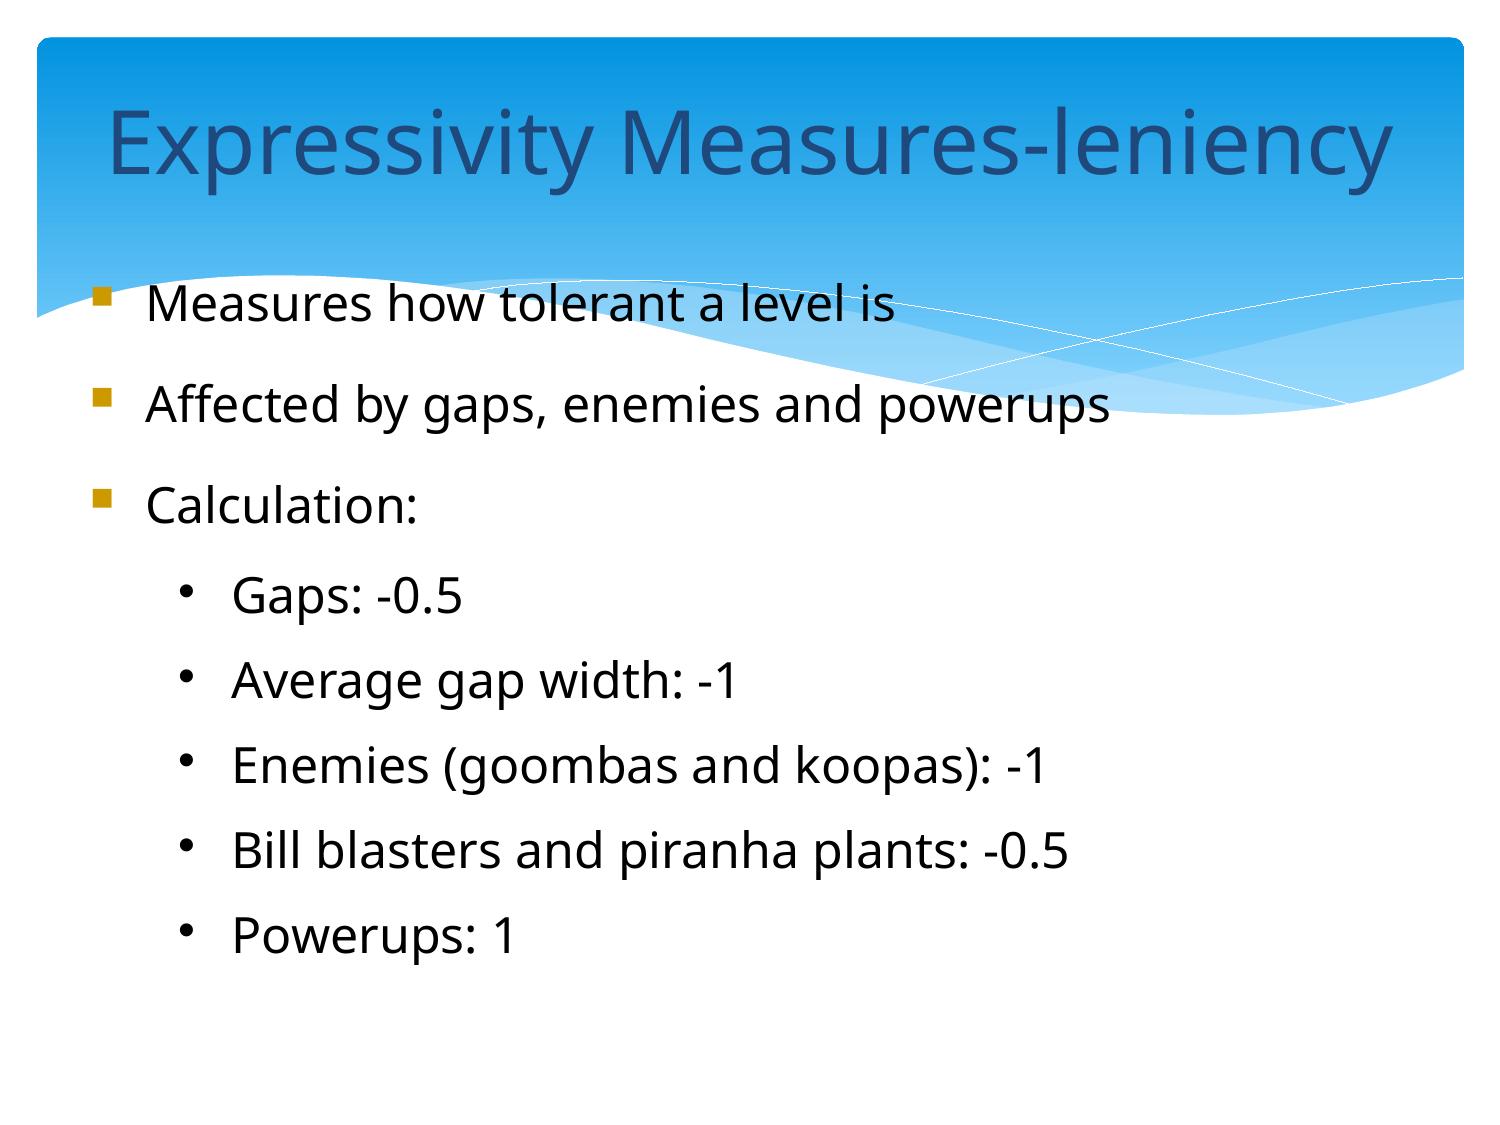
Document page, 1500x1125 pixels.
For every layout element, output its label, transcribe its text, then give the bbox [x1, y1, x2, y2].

title Expressivity Measures-leniency [75, 45, 1425, 233]
text_box Measures how tolerant a level is Affected by gaps, enemies and powerups Calculation: Gaps: -0.5 Average gap width: -1 Enemies (goombas and koopas): -1 Bill blasters and piranha plants: -0.5 Powerups: 1 [74, 262, 1425, 1006]
